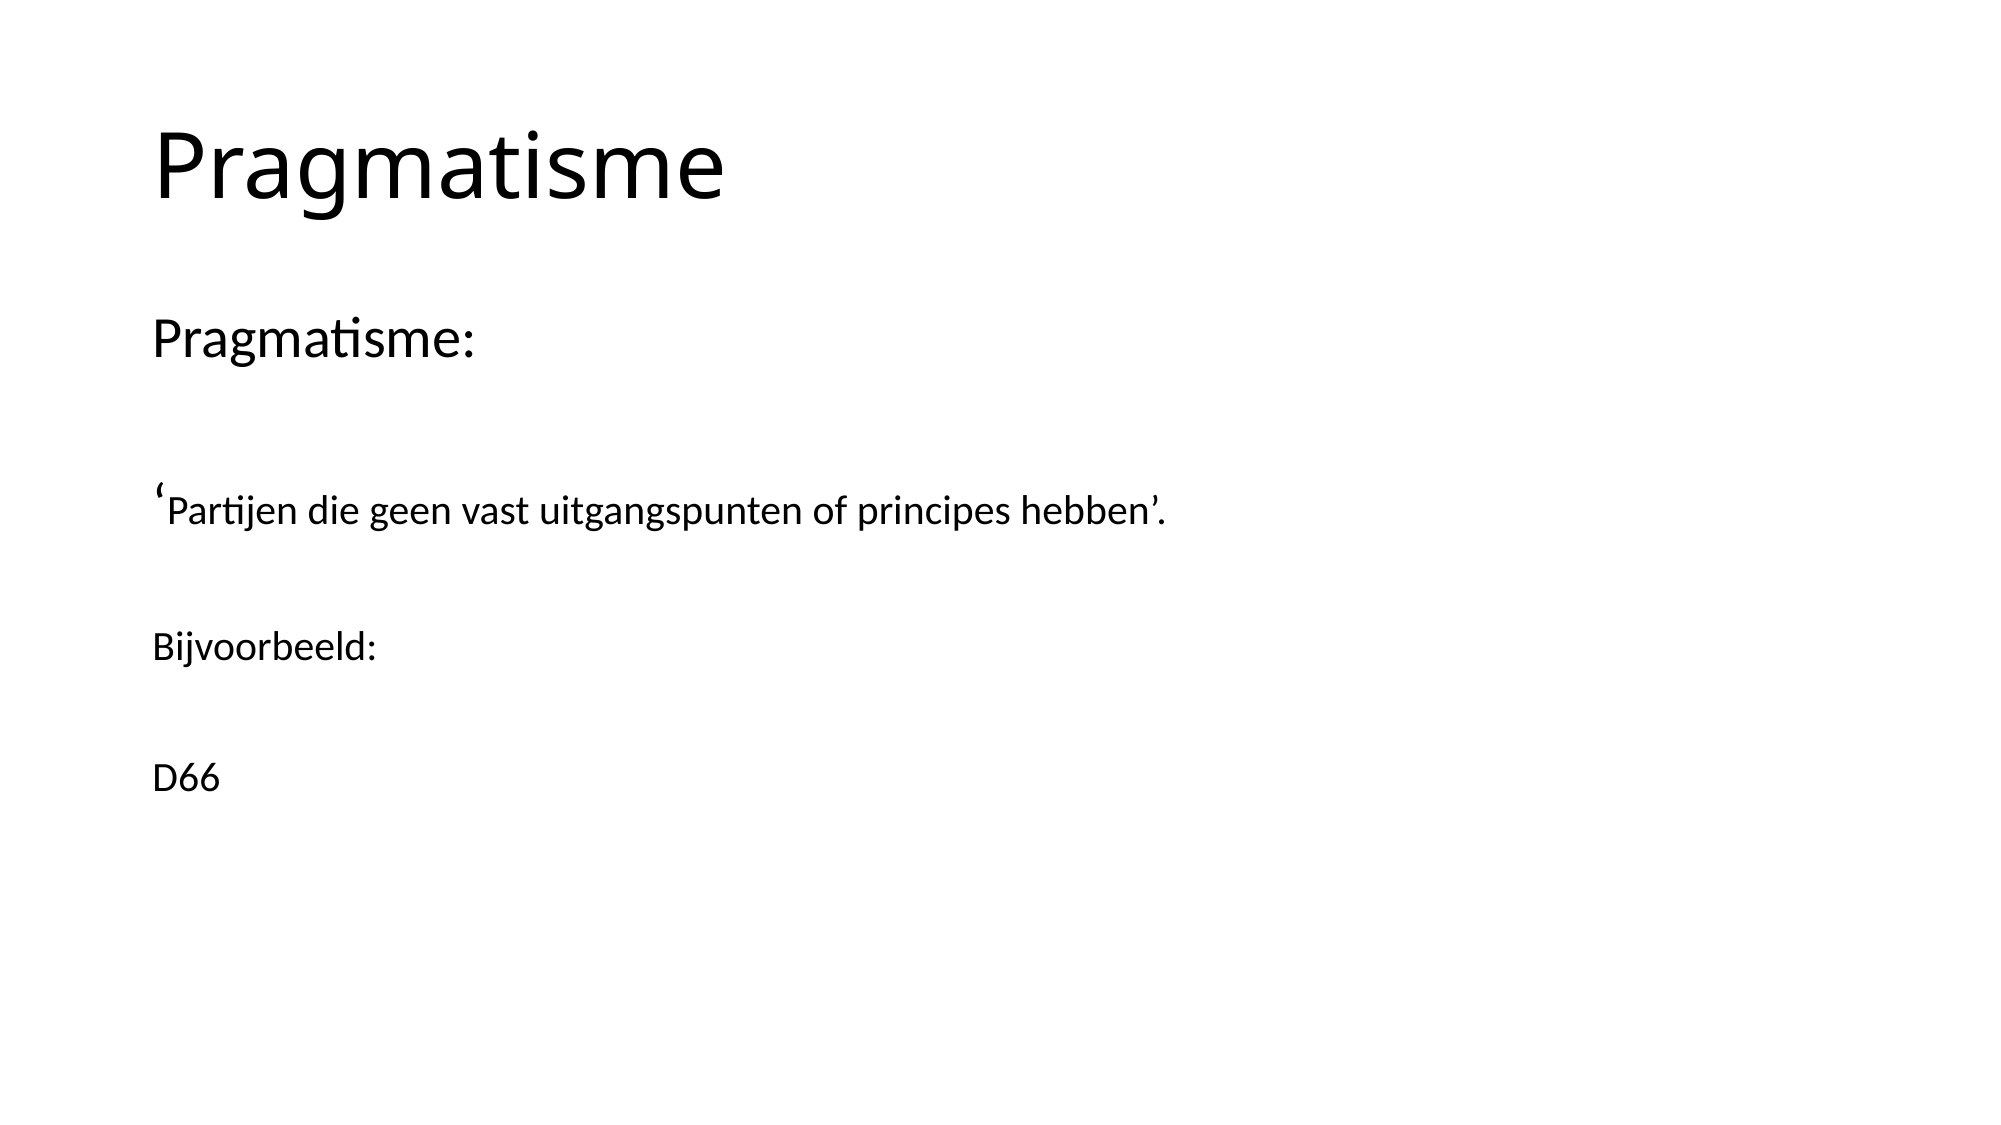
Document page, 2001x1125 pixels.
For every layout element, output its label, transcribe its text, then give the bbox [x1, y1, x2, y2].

title Pragmatisme [137, 59, 1863, 278]
list Pragmatisme: ‘Partijen die geen vast uitgangspunten of principes hebben’. Bijvoorbeeld: D66 [137, 299, 1863, 1014]
